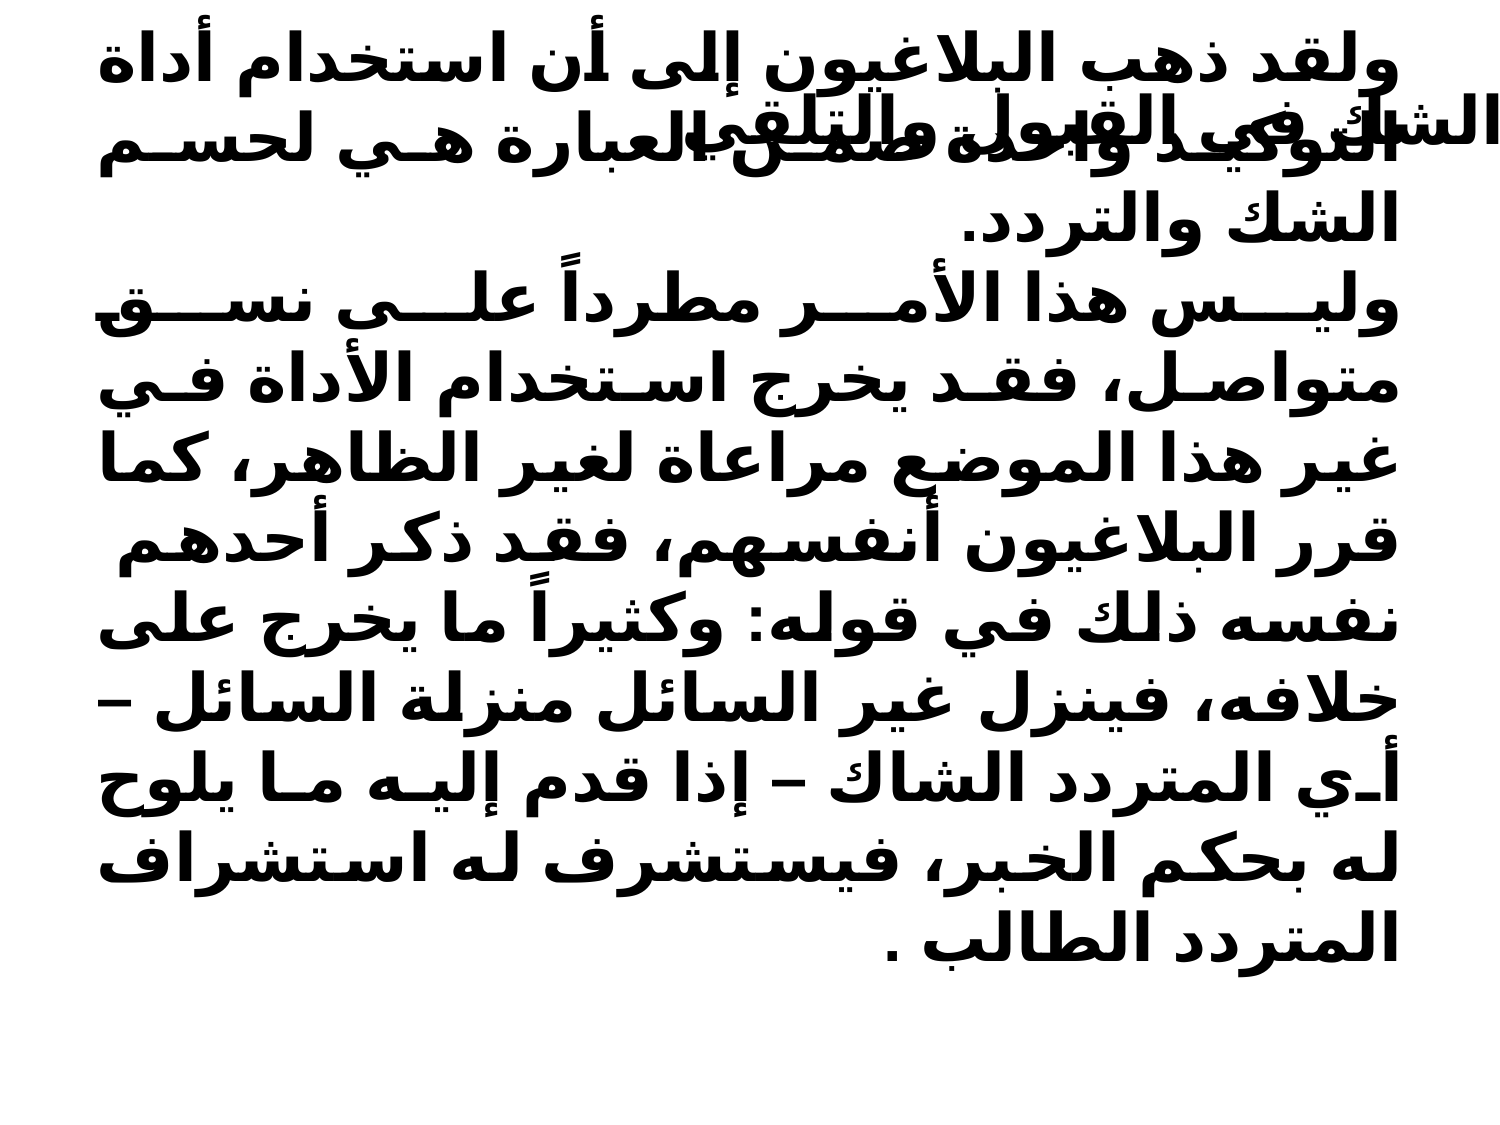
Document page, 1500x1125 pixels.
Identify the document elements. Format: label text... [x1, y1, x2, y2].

text_box والشك في القبول والتلقي. [1418, 70, 1500, 165]
text_box ولقد ذهب البلاغيون إلى أن استخدام أداة التوكيد واحدة ضمن العبارة هي لحسم الشك والتردد. وليس هذا الأمر مطرداً على نسق متواصل، فقد يخرج استخدام الأداة في غير هذا الموضع مراعاة لغير الظاهر، كما قرر البلاغيون أنفسهم، فقد ذكر أحدهم نفسه ذلك في قوله: وكثيراً ما يخرج على خلافه، فينزل غير السائل منزلة السائل – أي المتردد الشاك – إذا قدم إليه ما يلوح له بحكم الخبر، فيستشرف له استشراف المتردد الطالب . [81, 7, 1418, 982]
